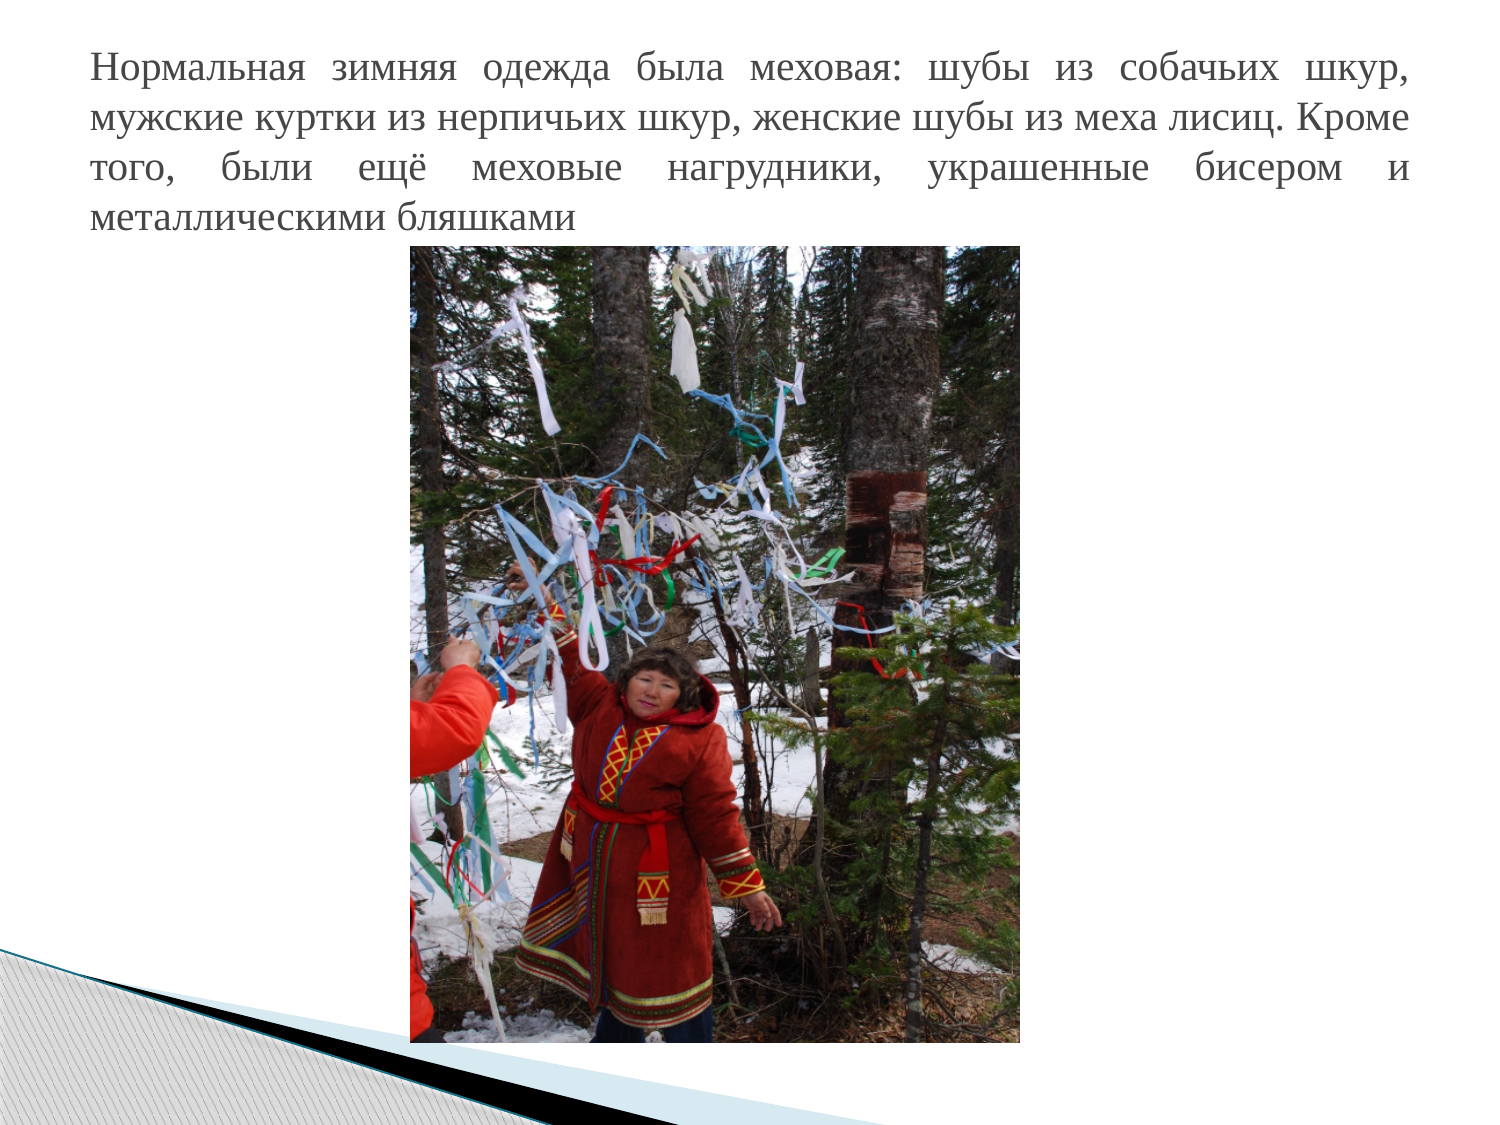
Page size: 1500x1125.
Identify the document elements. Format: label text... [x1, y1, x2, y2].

title Нормальная зимняя одежда была меховая: шубы из собачьих шкур, мужские куртки из нерпичьих шкур, женские шубы из меха лисиц. Кроме того, были ещё меховые нагрудники, украшенные бисером и металлическими бляшками [75, 45, 1425, 233]
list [409, 245, 1020, 1044]
